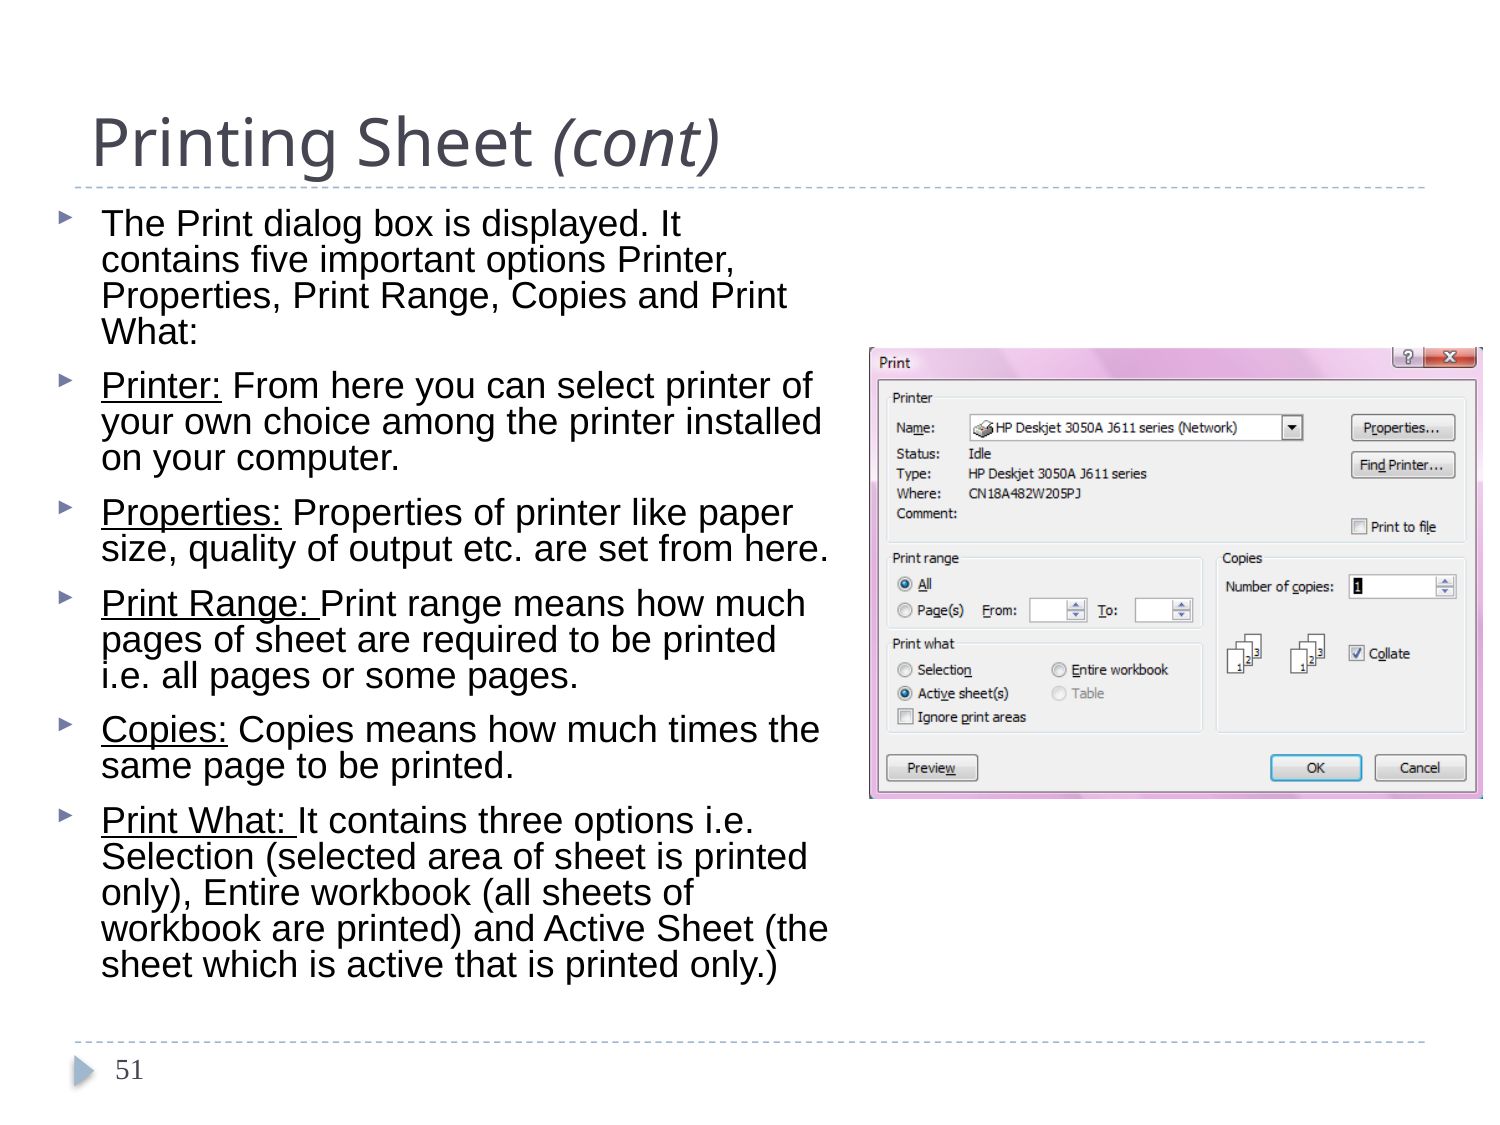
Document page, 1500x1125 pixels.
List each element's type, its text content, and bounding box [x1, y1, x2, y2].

list The Print dialog box is displayed. It contains five important options Printer, Properties, Print Range, Copies and Print What: Printer: From here you can select printer of your own choice among the printer installed on your computer. Properties: Properties of printer like paper size, quality of output etc. are set from here. Print Range: Print range means how much pages of sheet are required to be printed i.e. all pages or some pages. Copies: Copies means how much times the same page to be printed. Print What: It contains three options i.e. Selection (selected area of sheet is printed only), Entire workbook (all sheets of workbook are printed) and Active Sheet (the sheet which is active that is printed only.) [41, 199, 847, 1011]
picture [869, 346, 1483, 799]
slide_number 51 [100, 1042, 426, 1103]
title Printing Sheet (cont) [74, 24, 1426, 188]
